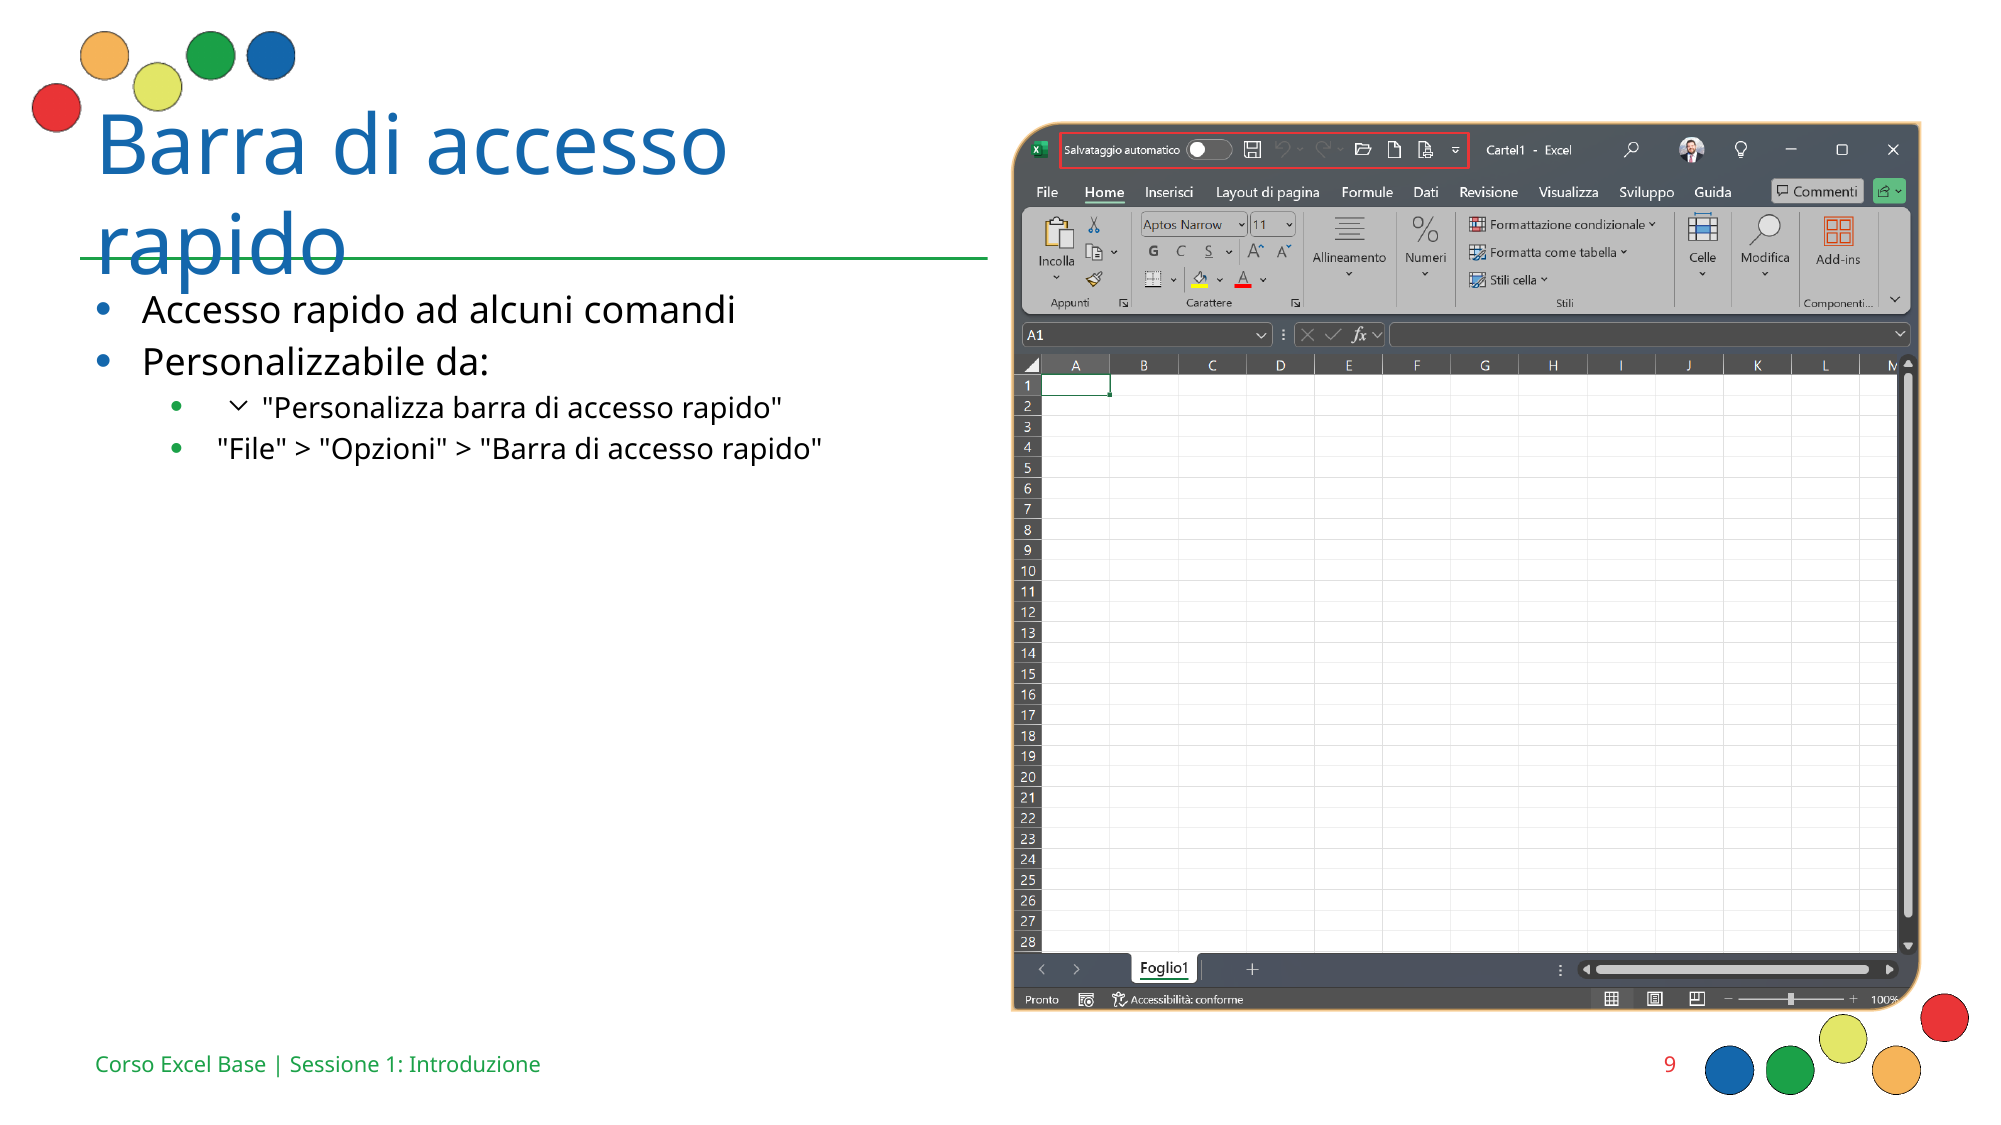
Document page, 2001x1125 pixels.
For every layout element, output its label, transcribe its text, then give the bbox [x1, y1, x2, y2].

picture [1012, 122, 1971, 1096]
footer Corso Excel Base | Sessione 1: Introduzione [80, 1035, 1571, 1096]
slide_number 9 [1583, 1035, 1692, 1096]
title Barra di accesso rapido [80, 123, 988, 259]
picture [222, 389, 255, 421]
picture [29, 30, 295, 135]
list Accesso rapido ad alcuni comandi Personalizzabile da: "Personalizza barra di accesso rapido" "File" > "Opzioni" > "Barra di accesso rapido" [80, 278, 988, 1011]
